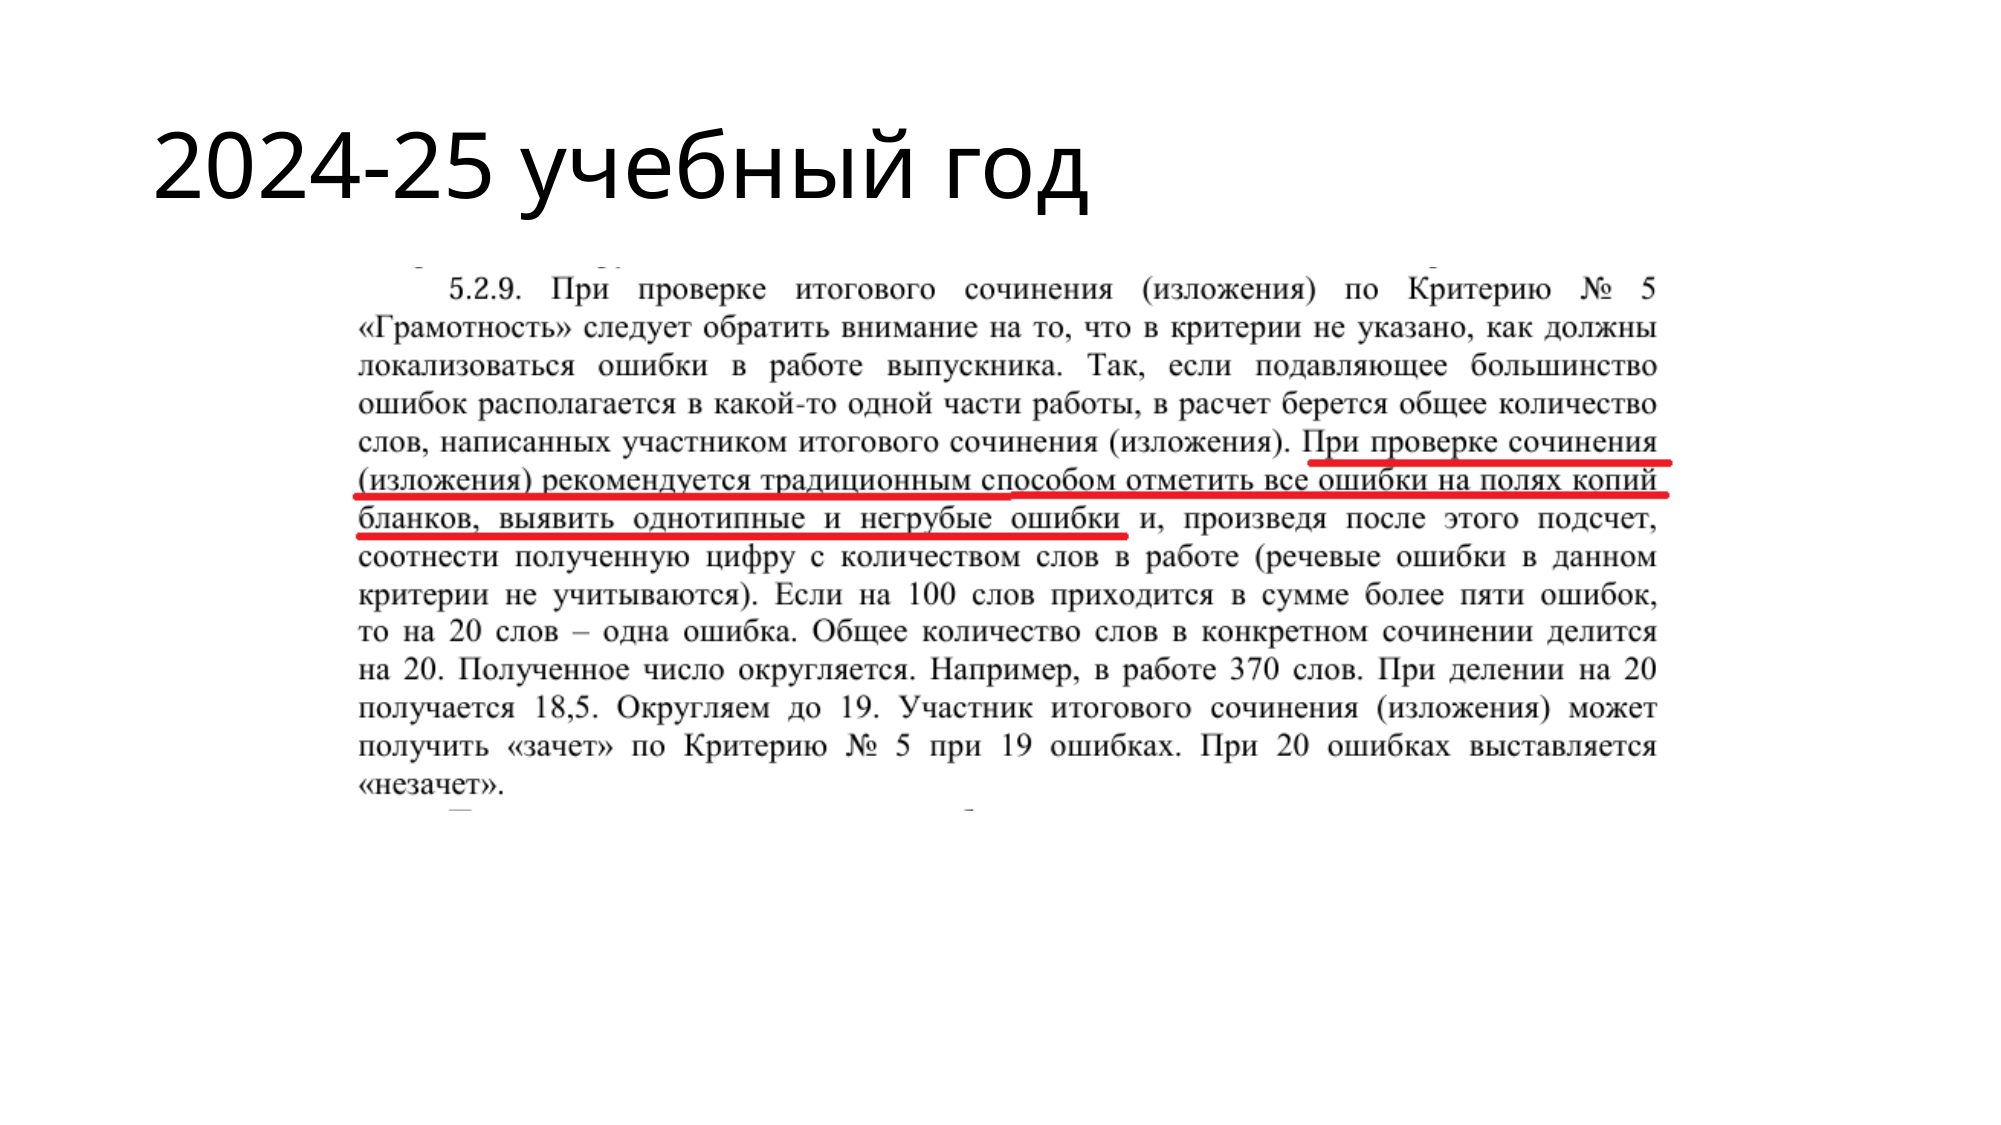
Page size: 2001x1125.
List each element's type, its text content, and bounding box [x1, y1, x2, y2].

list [350, 267, 1685, 811]
title 2024-25 учебный год [137, 59, 1863, 278]
